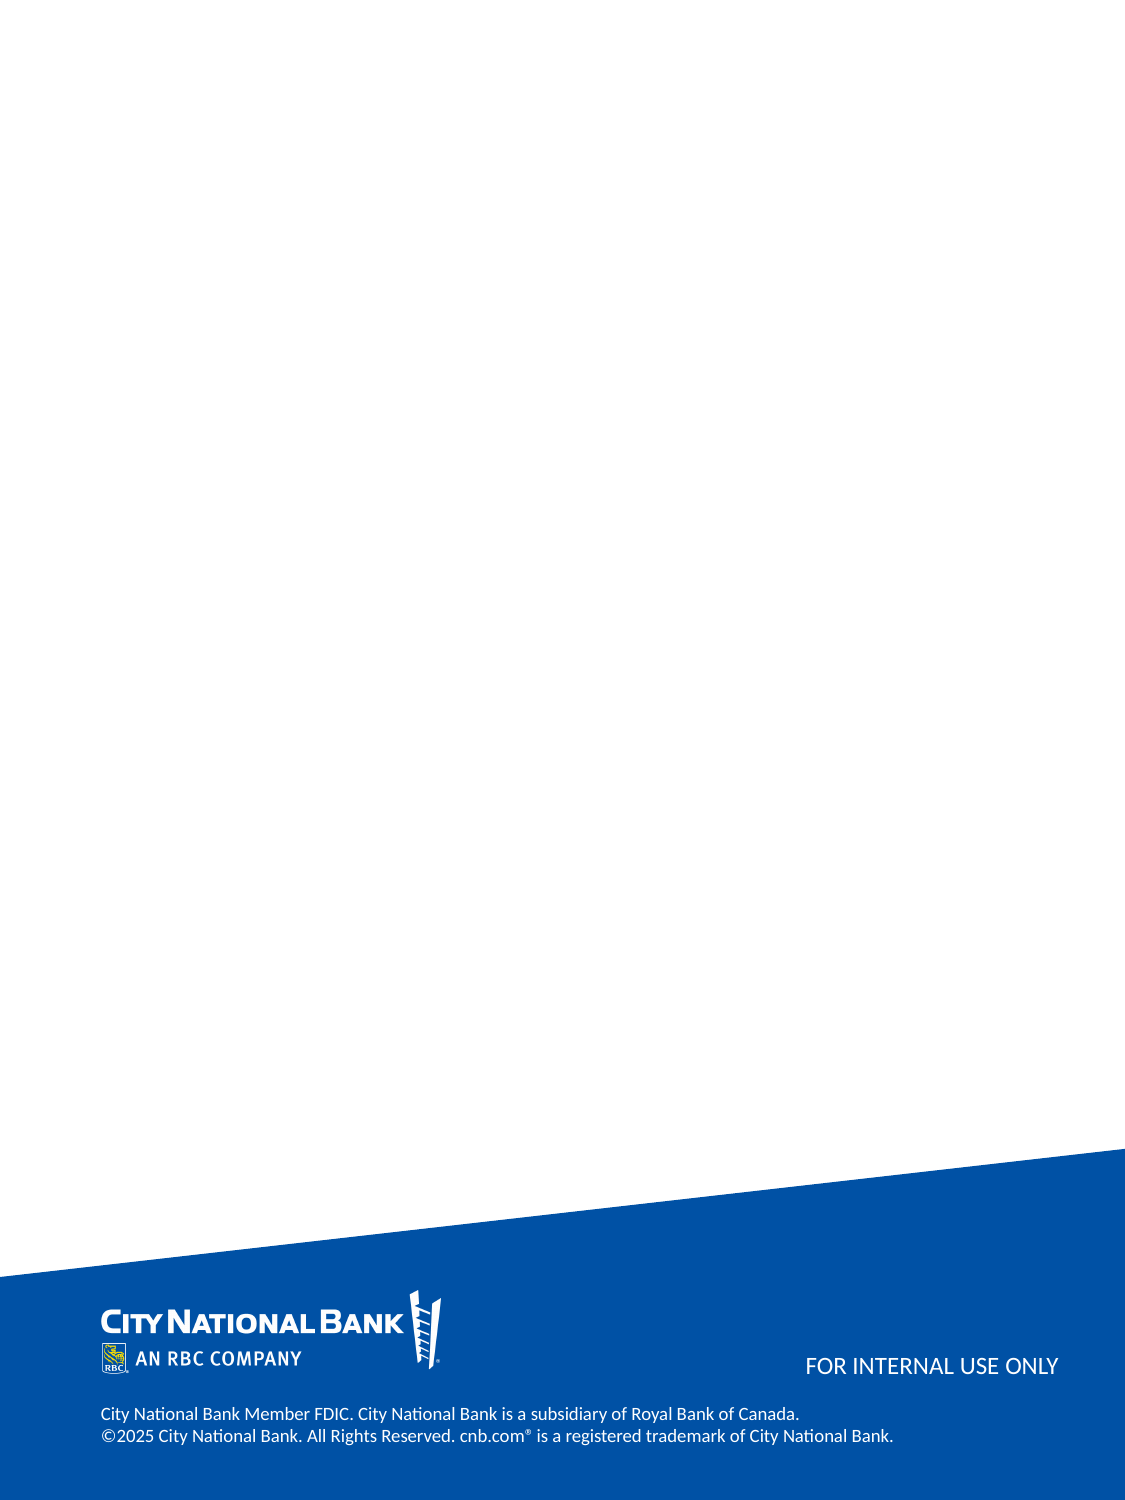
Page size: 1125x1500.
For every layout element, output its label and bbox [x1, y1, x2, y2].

picture [101, 1290, 441, 1374]
